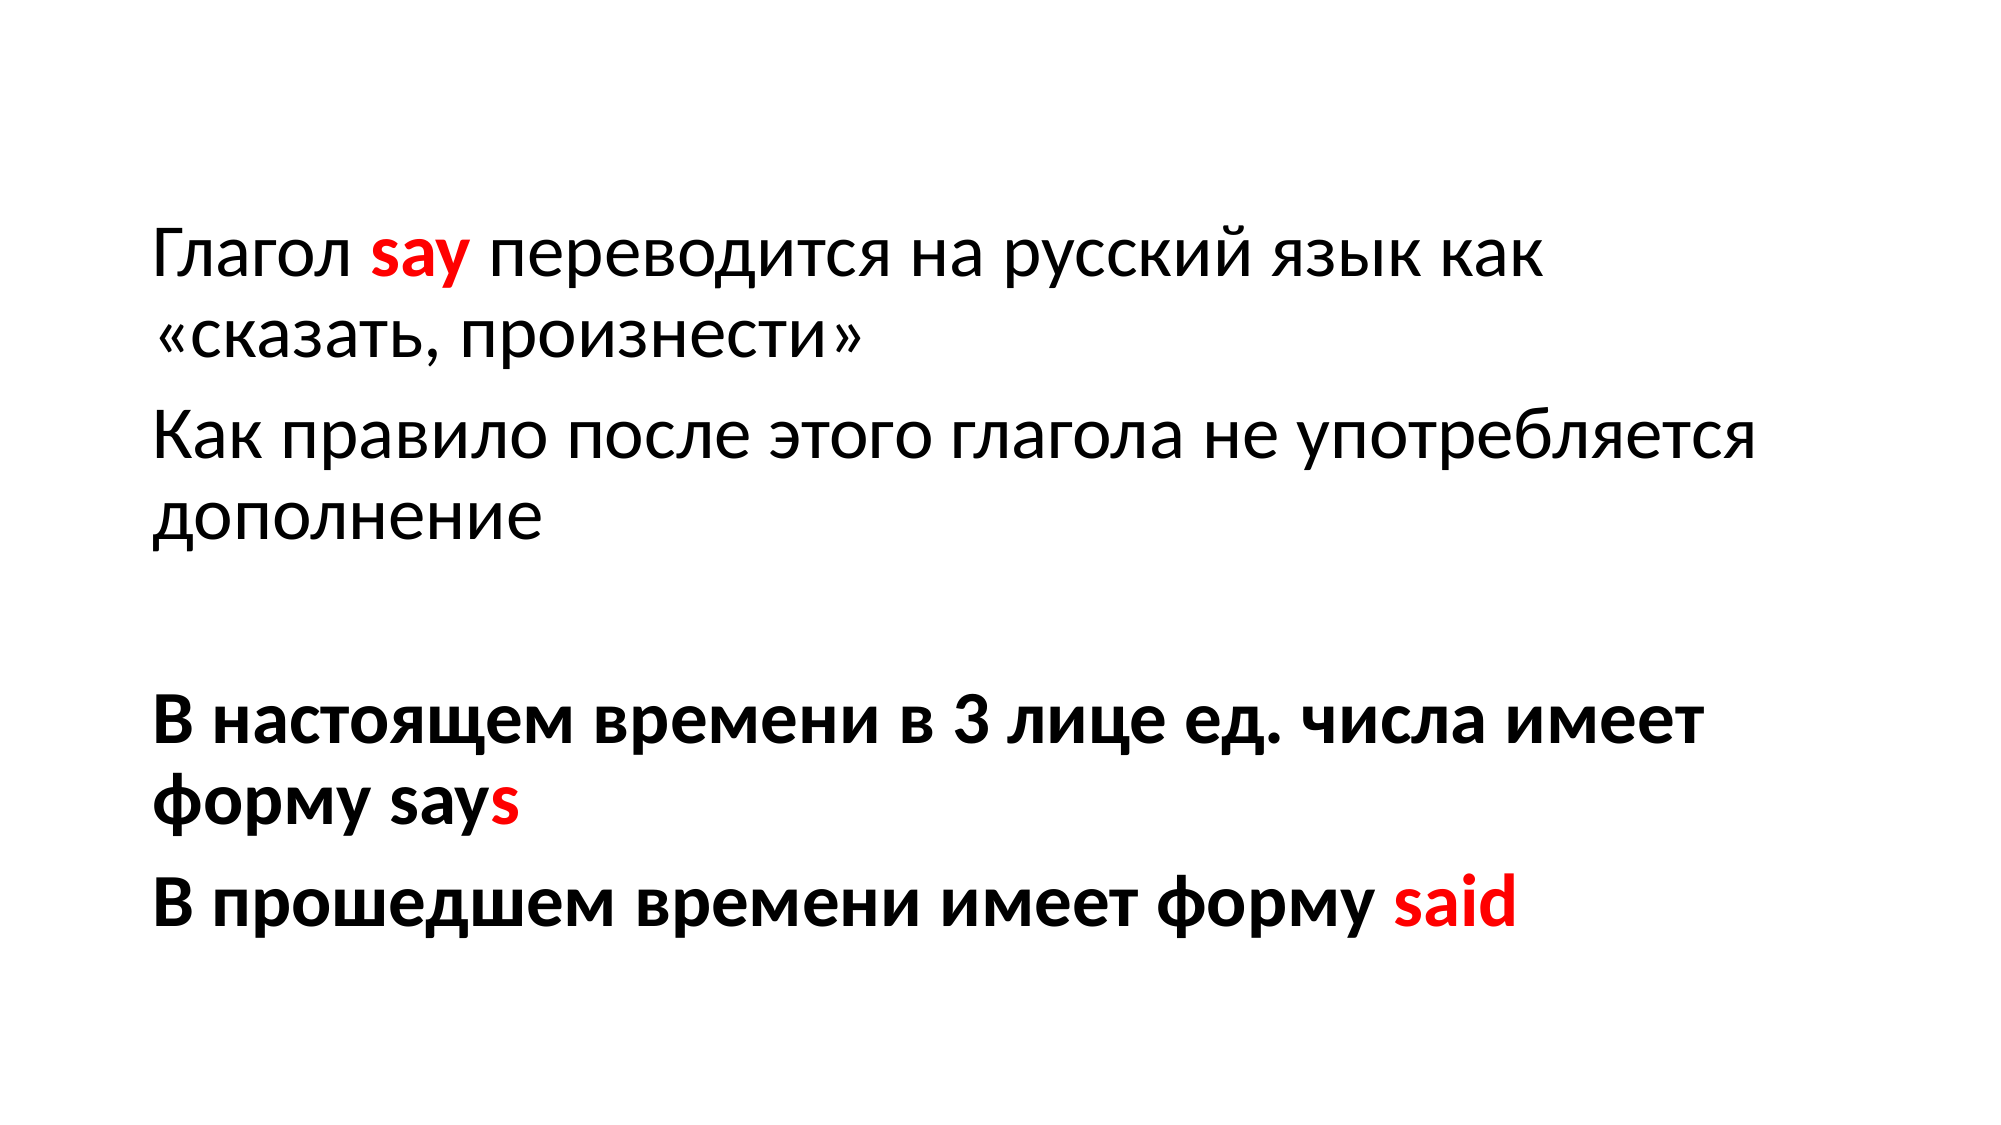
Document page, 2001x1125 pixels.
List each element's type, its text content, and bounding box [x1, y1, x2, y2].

list Глагол say переводится на русский язык как «сказать, произнести» Как правило после этого глагола не употребляется дополнение В настоящем времени в 3 лице ед. числа имеет форму says В прошедшем времени имеет форму said [137, 203, 1863, 1014]
